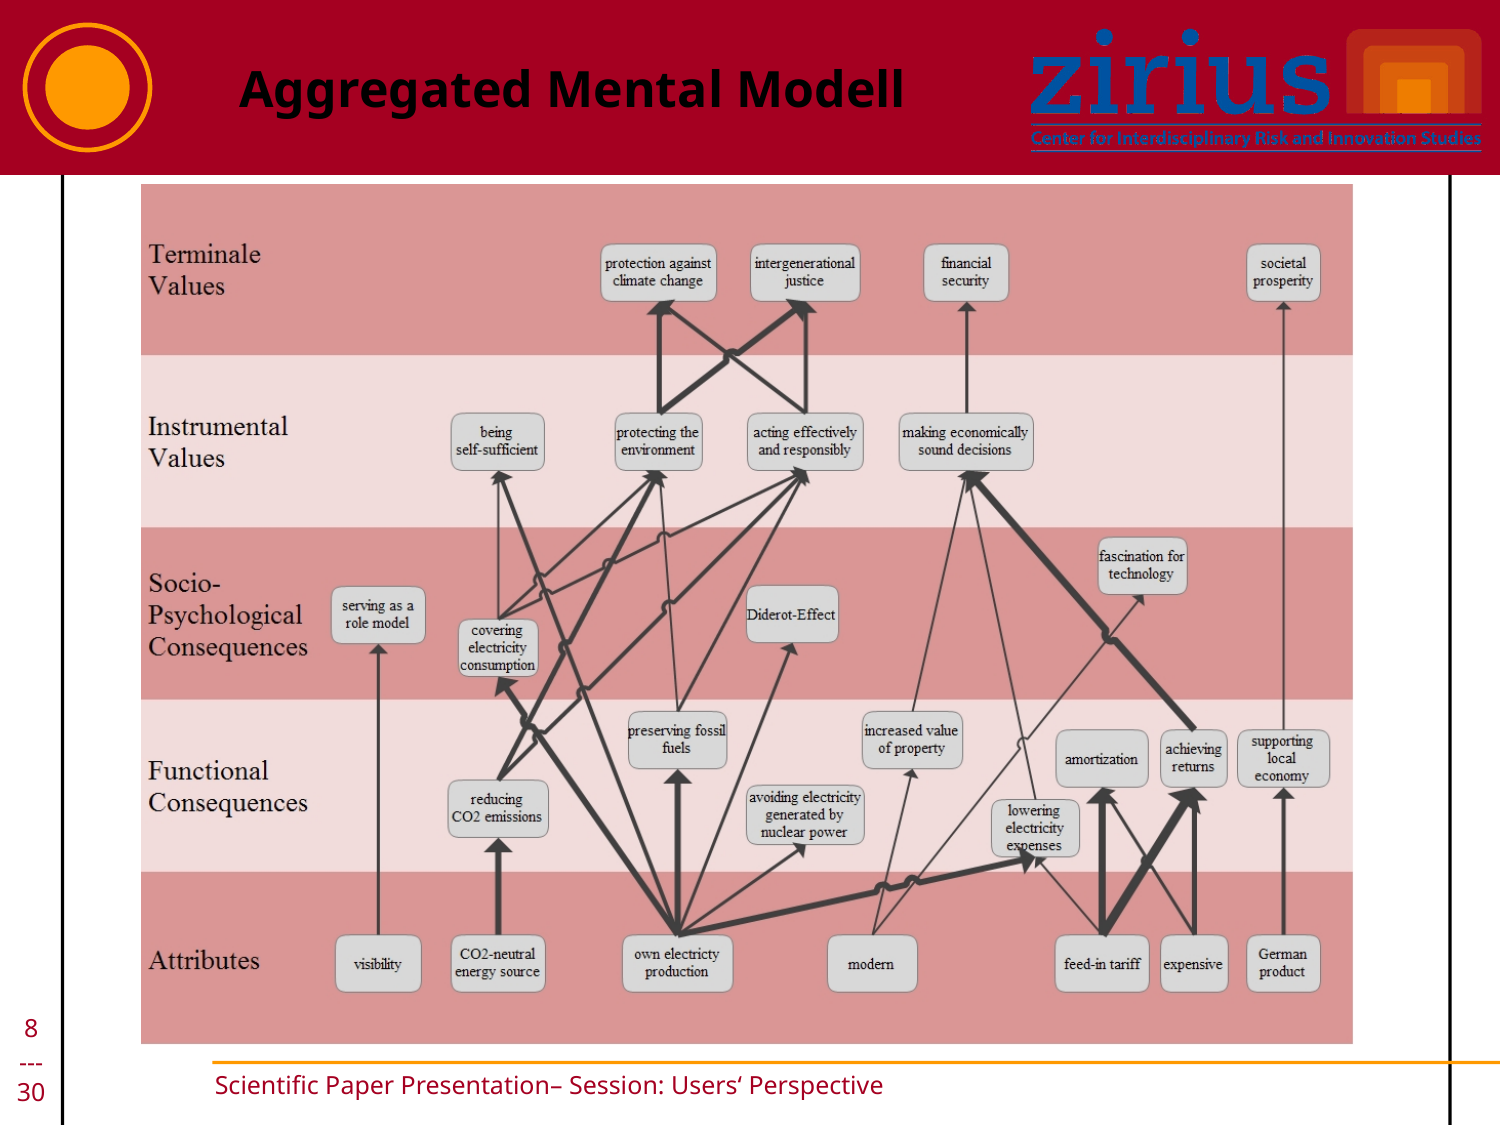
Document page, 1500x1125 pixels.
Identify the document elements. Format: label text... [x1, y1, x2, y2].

picture [141, 184, 1359, 1045]
picture [1012, 15, 1500, 166]
slide_number 8 --- 30 [0, 1012, 63, 1125]
text_box Aggregated Mental Modell [159, 49, 987, 125]
